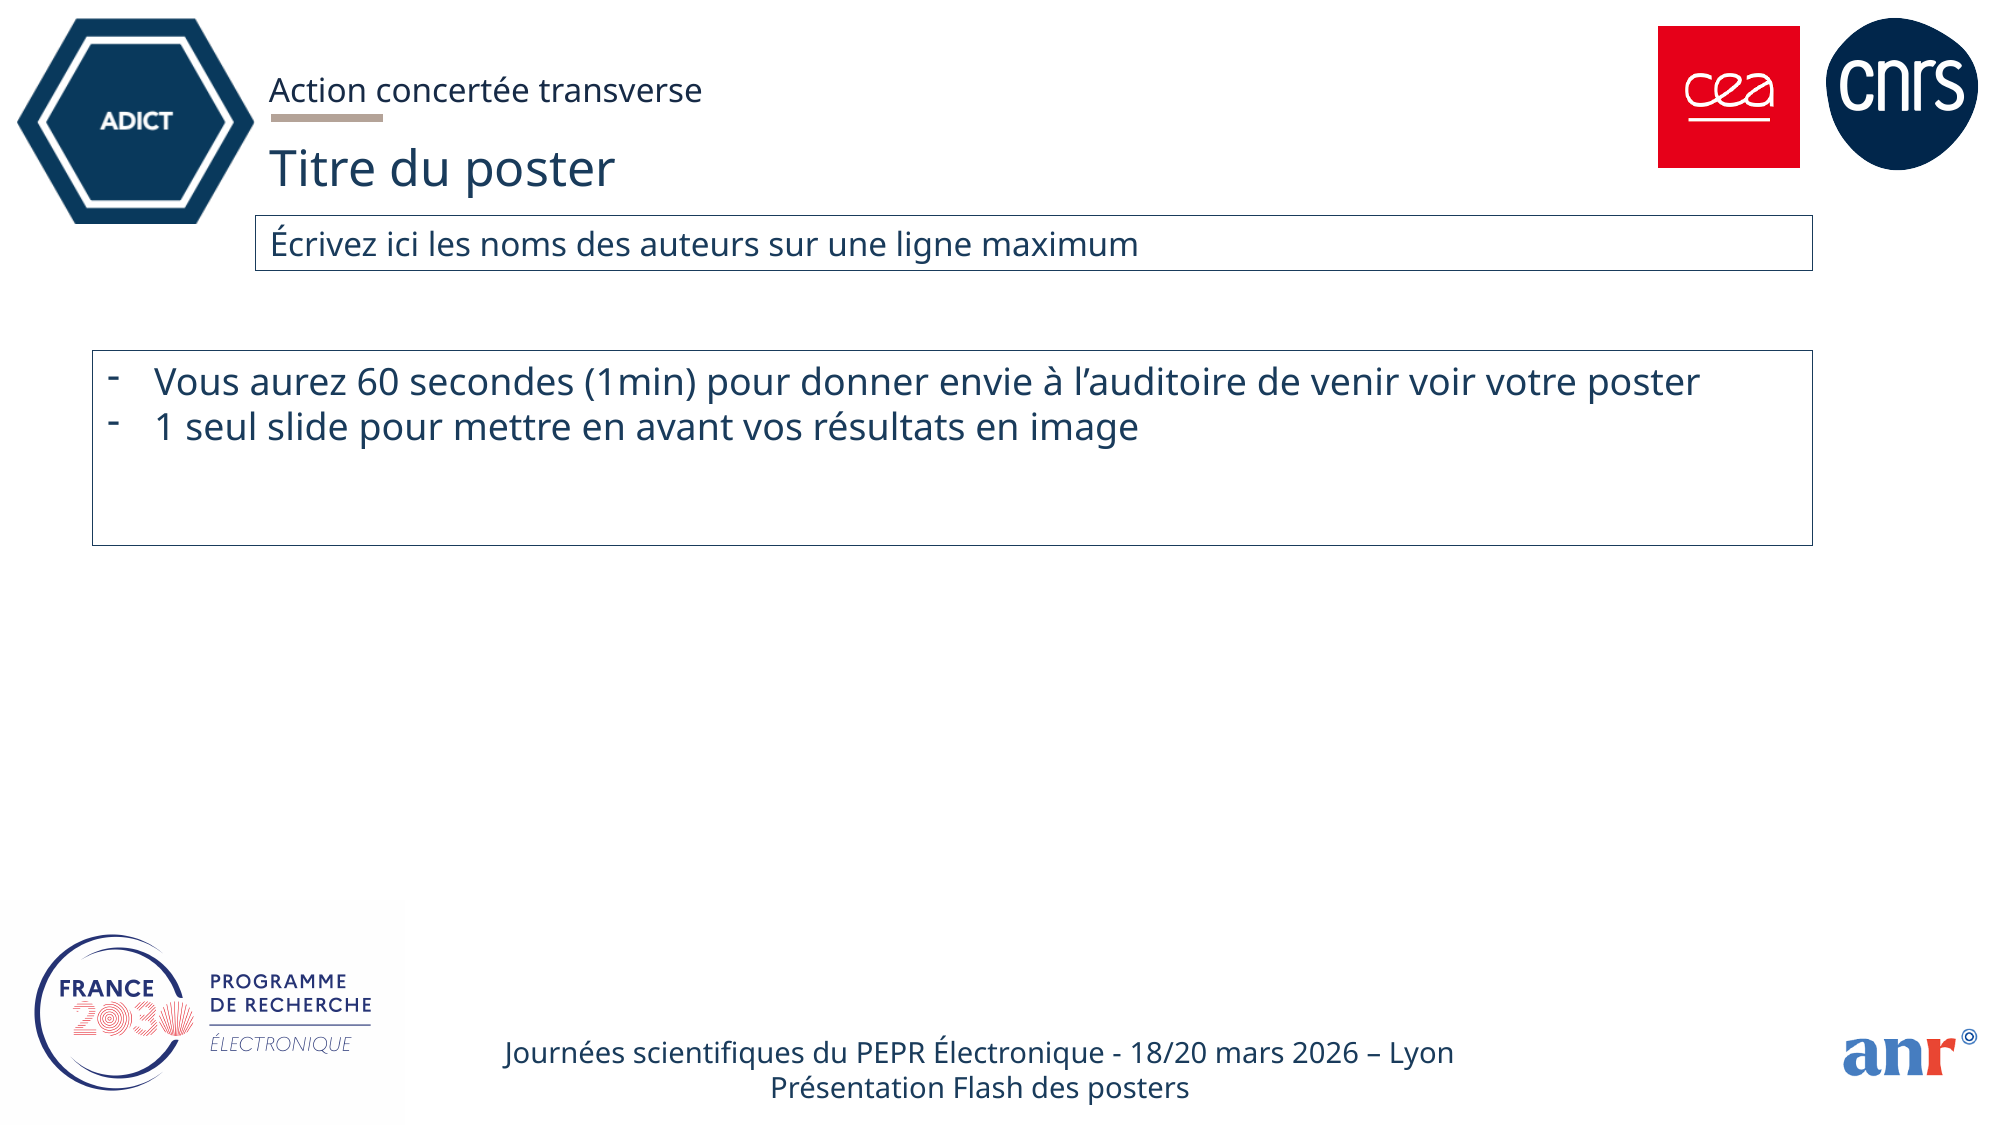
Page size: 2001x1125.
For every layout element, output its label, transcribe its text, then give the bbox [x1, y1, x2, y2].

text_box Titre du poster [255, 135, 1315, 215]
picture [1839, 982, 1981, 1124]
text_box Vous aurez 60 secondes (1min) pour donner envie à l’auditoire de venir voir votre poster 1 seul slide pour mettre en avant vos résultats en image [92, 350, 1813, 546]
text_box Écrivez ici les noms des auteurs sur une ligne maximum [255, 215, 1813, 271]
picture [0, 900, 405, 1125]
picture [1823, 16, 1981, 172]
picture [1658, 26, 1800, 168]
